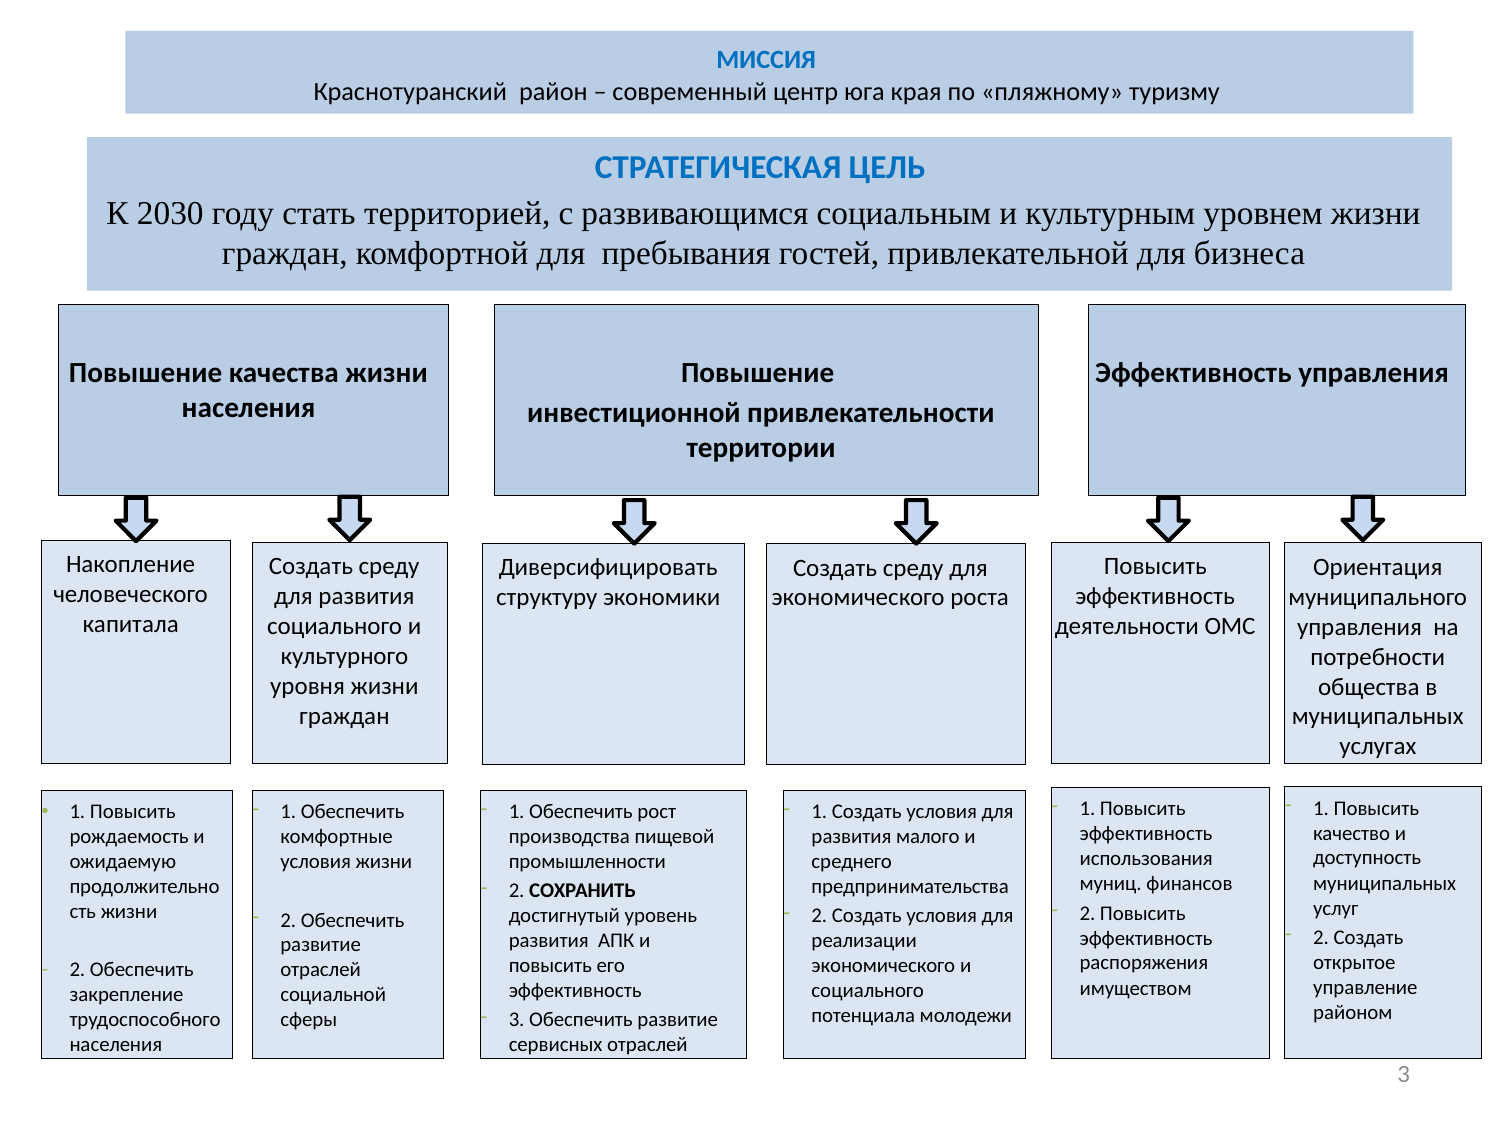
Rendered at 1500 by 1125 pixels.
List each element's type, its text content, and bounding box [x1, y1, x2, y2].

text_box Ориентация муниципального управления на потребности общества в муниципальных услугах [1284, 542, 1482, 764]
text_box [113, 495, 159, 544]
text_box Создать среду для развития социального и культурного уровня жизни граждан [252, 542, 448, 764]
text_box Повышение качества жизни населения [58, 304, 449, 496]
text_box Создать среду для экономического роста [766, 543, 1026, 765]
text_box 1. Обеспечить комфортные условия жизни 2. Обеспечить развитие отраслей социальной сферы [252, 790, 444, 1059]
text_box Эффективность управления [1088, 304, 1466, 496]
text_box [893, 498, 939, 546]
text_box 1. Создать условия для развития малого и среднего предпринимательства 2. Создать условия для реализации экономического и социального потенциала молодежи [783, 790, 1026, 1059]
text_box Накопление человеческого капитала [41, 540, 231, 764]
text_box Диверсифицировать структуру экономики [482, 543, 745, 765]
text_box [1340, 494, 1386, 543]
text_box 1. Повысить качество и доступность муниципальных услуг 2. Создать открытое управление районом [1284, 786, 1482, 1059]
subtitle СТРАТЕГИЧЕСКАЯ ЦЕЛЬ К 2030 году стать территорией, с развивающимся социальным и культурным уровнем жизни граждан, комфортной для пребывания гостей, привлекательной для бизнеса [86, 137, 1453, 291]
text_box [327, 494, 373, 543]
text_box [611, 498, 657, 546]
text_box 1. Повысить рождаемость и ожидаемую продолжительность жизни 2. Обеспечить закрепление трудоспособного населения [41, 790, 233, 1059]
text_box [1146, 495, 1191, 544]
text_box Повышение инвестиционной привлекательности территории [494, 304, 1039, 496]
text_box Повысить эффективность деятельности ОМС [1051, 542, 1270, 764]
text_box 1. Повысить эффективность использования муниц. финансов 2. Повысить эффективность распоряжения имуществом [1051, 787, 1270, 1059]
text_box 1. Обеспечить рост производства пищевой промышленности 2. СОХРАНИТЬ достигнутый уровень развития АПК и повысить его эффективность 3. Обеспечить развитие сервисных отраслей [480, 790, 747, 1059]
slide_number 3 [1074, 1042, 1425, 1103]
title МИССИЯ Краснотуранский район – современный центр юга края по «пляжному» туризму [125, 30, 1414, 114]
